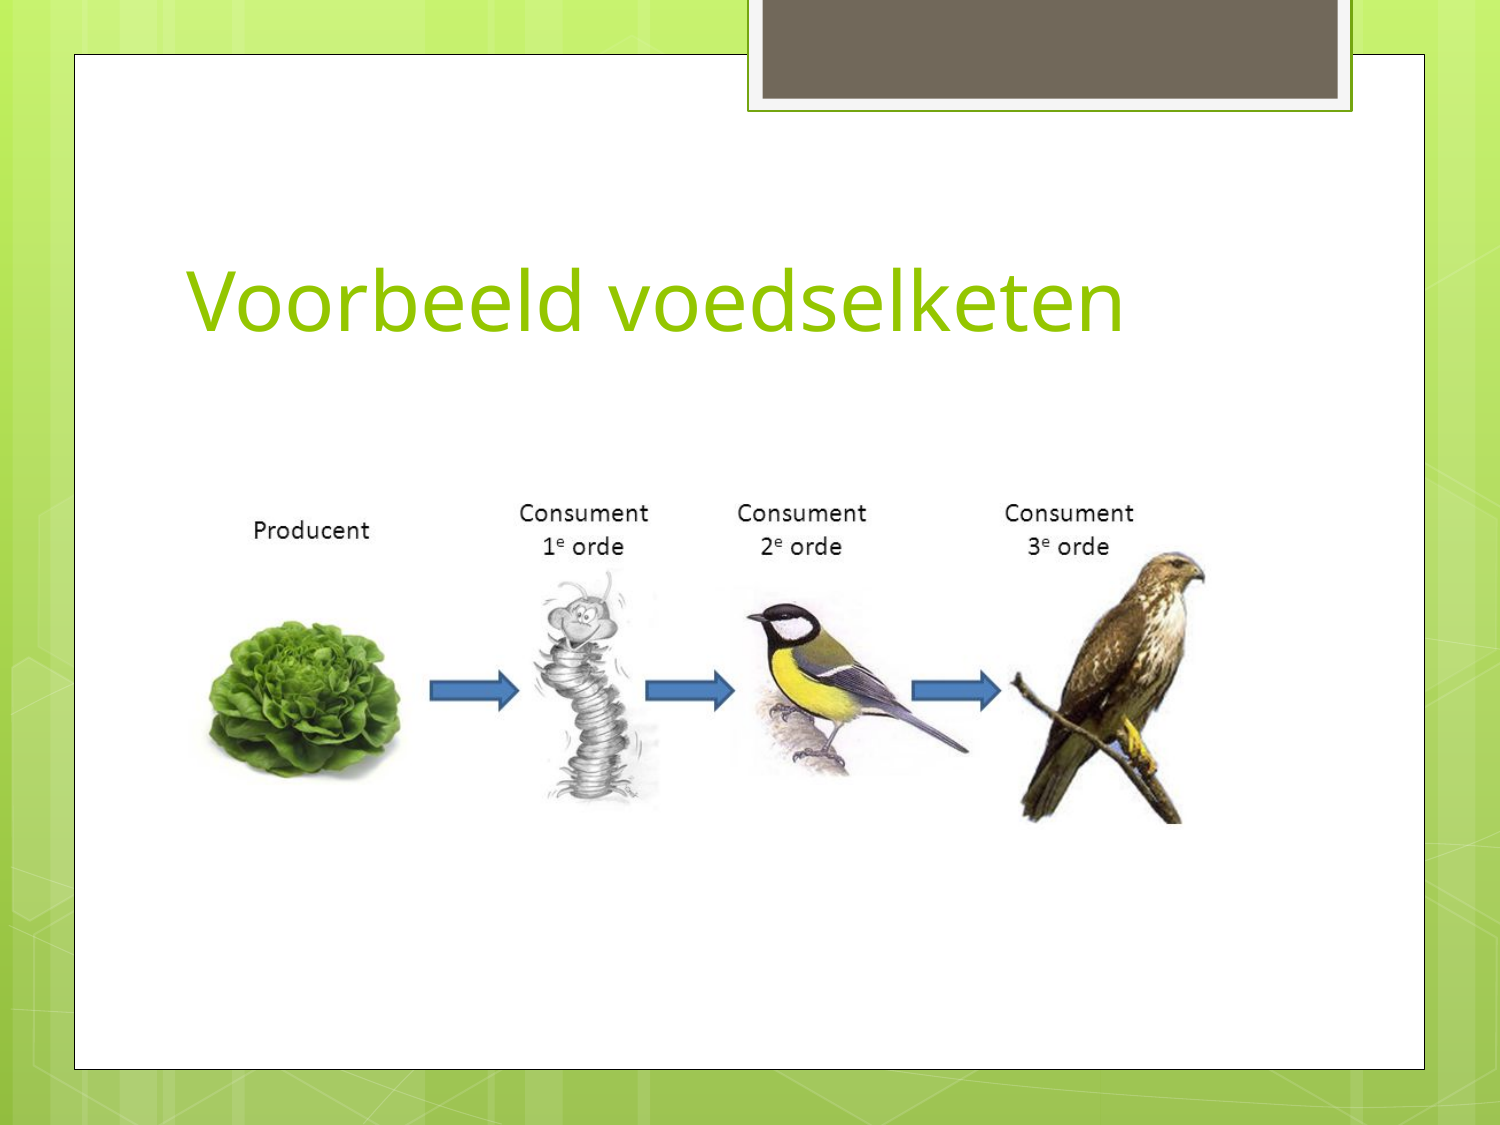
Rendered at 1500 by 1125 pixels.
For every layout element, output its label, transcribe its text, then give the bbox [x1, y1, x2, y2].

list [182, 503, 1295, 831]
title Voorbeeld voedselketen [171, 168, 1324, 357]
